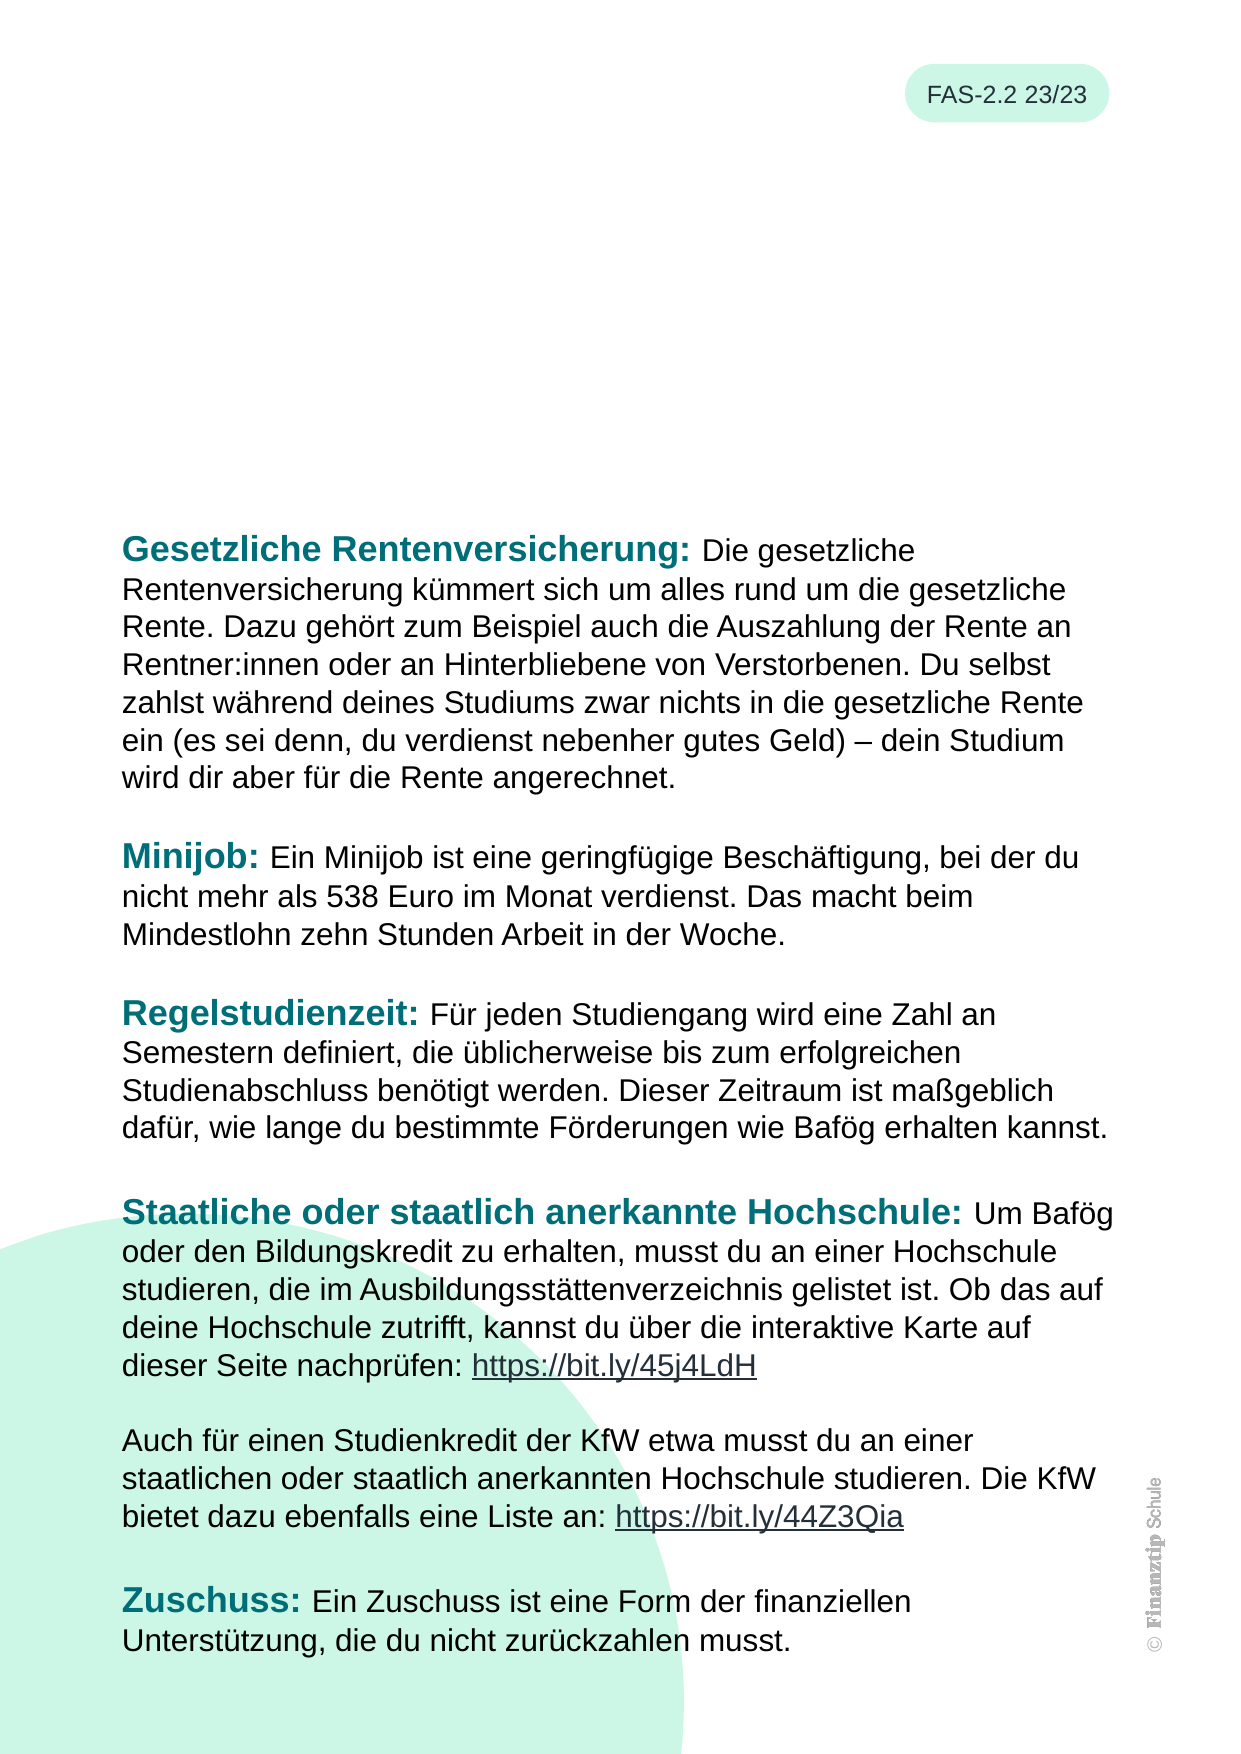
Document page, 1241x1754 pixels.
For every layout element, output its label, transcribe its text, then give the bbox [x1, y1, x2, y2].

text_box Gesetzliche Rentenversicherung: Die gesetzliche Rentenversicherung kümmert sich um alles rund um die gesetzliche Rente. Dazu gehört zum Beispiel auch die Auszahlung der Rente an Rentner:innen oder an Hinterbliebene von Verstorbenen. Du selbst zahlst während deines Studiums zwar nichts in die gesetzliche Rente ein (es sei denn, du verdienst nebenher gutes Geld) – dein Studium wird dir aber für die Rente angerechnet. Minijob: Ein Minijob ist eine geringfügige Beschäftigung, bei der du nicht mehr als 538 Euro im Monat verdienst. Das macht beim Mindestlohn zehn Stunden Arbeit in der Woche. Regelstudienzeit: Für jeden Studiengang wird eine Zahl an Semestern definiert, die üblicherweise bis zum erfolgreichen Studienabschluss benötigt werden. Dieser Zeitraum ist maßgeblich dafür, wie lange du bestimmte Förderungen wie Bafög erhalten kannst. Staatliche oder staatlich anerkannte Hochschule: Um Bafög oder den Bildungskredit zu erhalten, musst du an einer Hochschule studieren, die im Ausbildungsstättenverzeichnis gelistet ist. Ob das auf deine Hochschule zutrifft, kannst du über die interaktive Karte auf dieser Seite nachprüfen: https://bit.ly/45j4LdH Auch für einen Studienkredit der KfW etwa musst du an einer staatlichen oder staatlich anerkannten Hochschule studieren. Die KfW bietet dazu ebenfalls eine Liste an: https://bit.ly/44Z3Qia Zuschuss: Ein Zuschuss ist eine Form der finanziellen Unterstützung, die du nicht zurückzahlen musst. [121, 518, 1119, 1665]
picture [1143, 1478, 1165, 1628]
